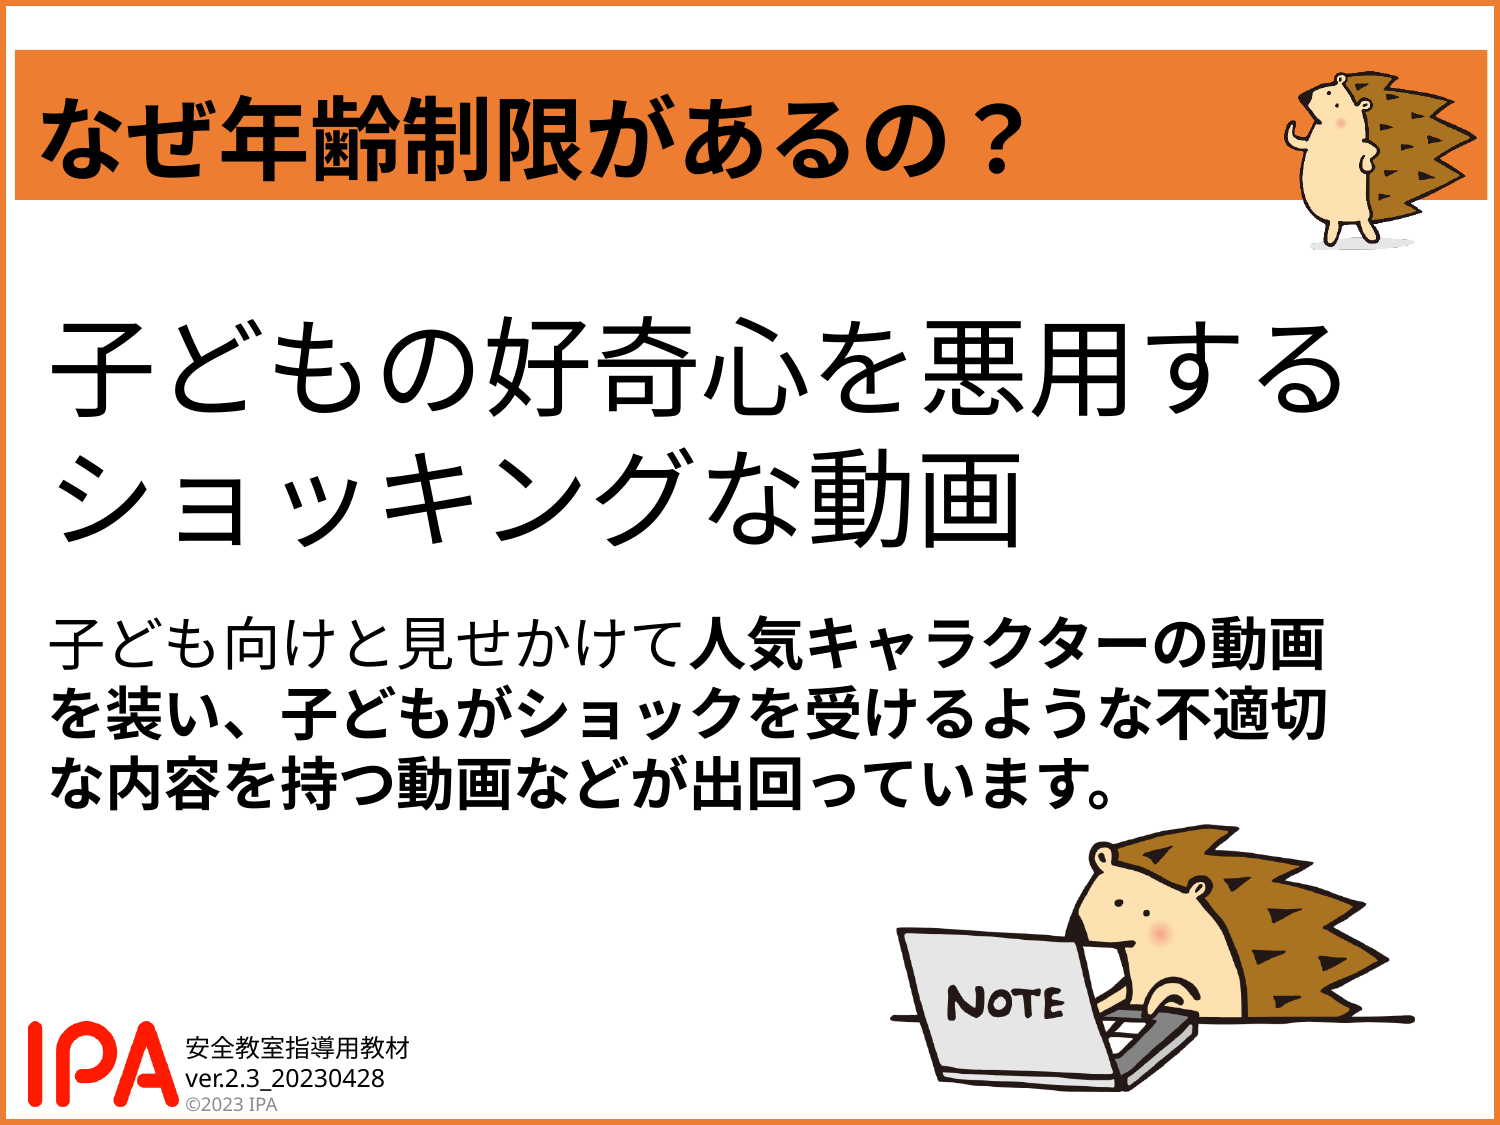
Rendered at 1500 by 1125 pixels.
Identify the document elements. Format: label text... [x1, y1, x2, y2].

picture [1284, 71, 1477, 250]
text_box 子ども向けと見せかけて人気キャラクターの動画を装い、子どもがショックを受けるような不適切な内容を持つ動画などが出回っています。 [32, 600, 1370, 825]
text_box 子どもの好奇心を悪用する ショッキングな動画 [32, 252, 1386, 570]
picture [890, 824, 1415, 1092]
title なぜ年齢制限があるの？ [20, 79, 1326, 209]
picture [28, 1021, 179, 1107]
